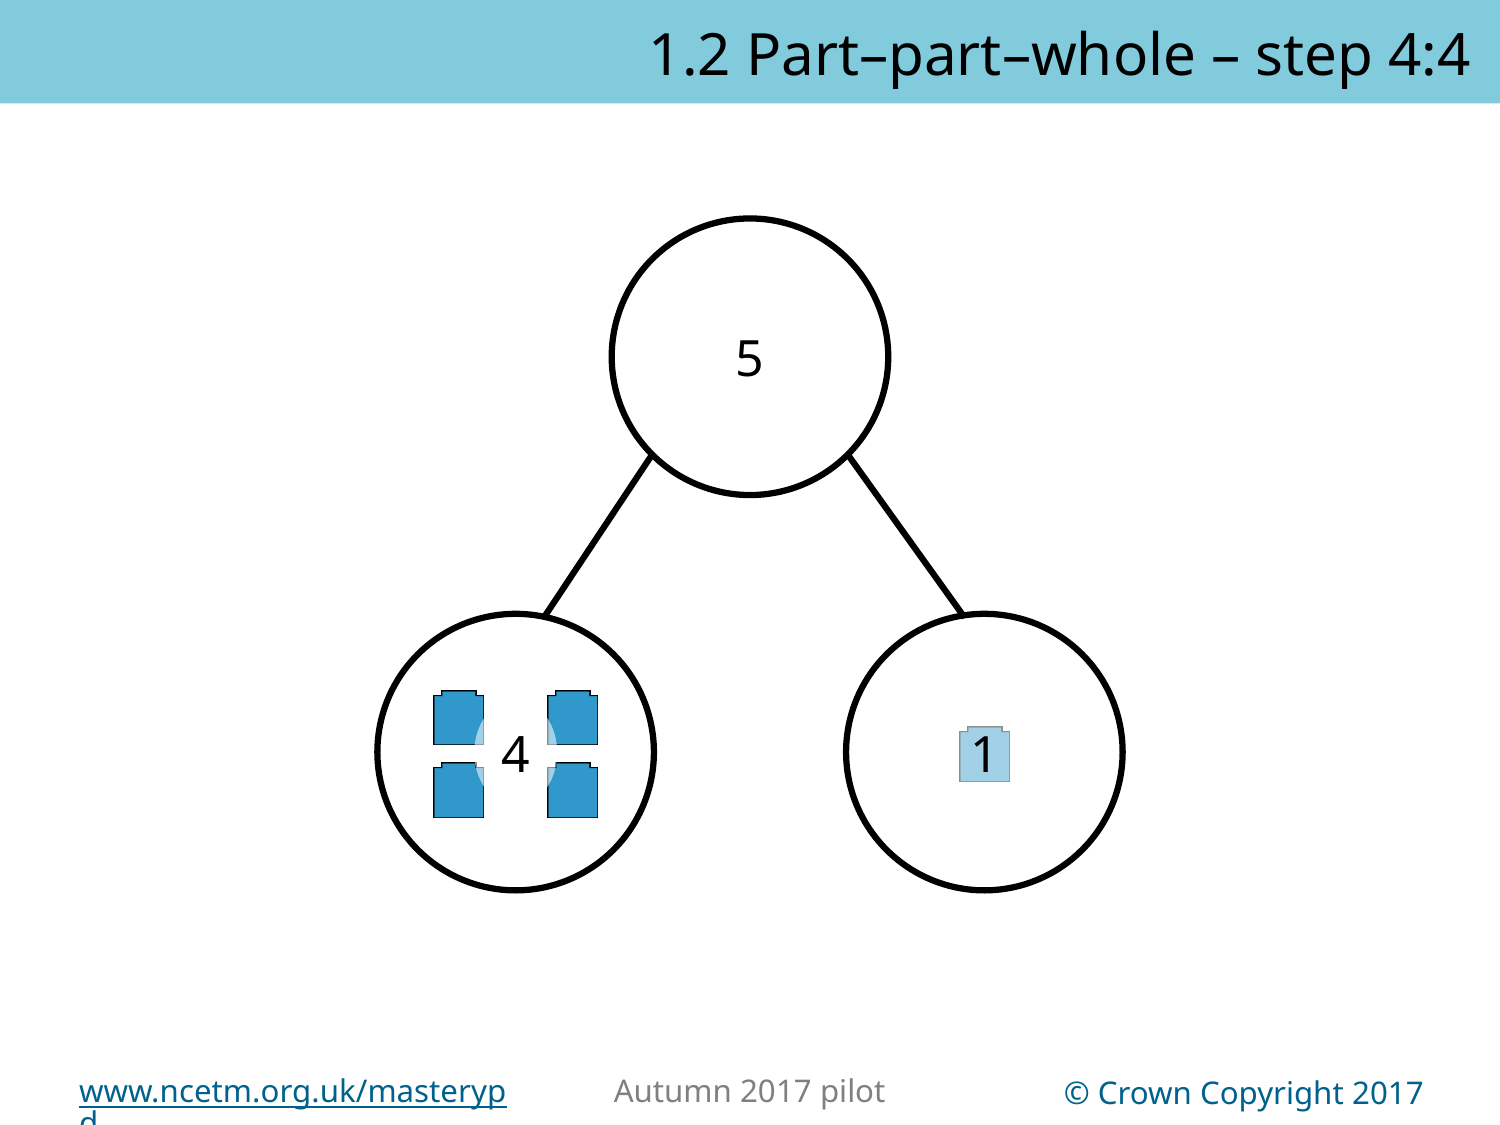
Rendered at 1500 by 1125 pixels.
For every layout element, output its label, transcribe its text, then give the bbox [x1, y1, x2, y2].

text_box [377, 218, 1123, 891]
list 1.2 Part–part–whole – step 4:4 [0, 0, 1500, 104]
